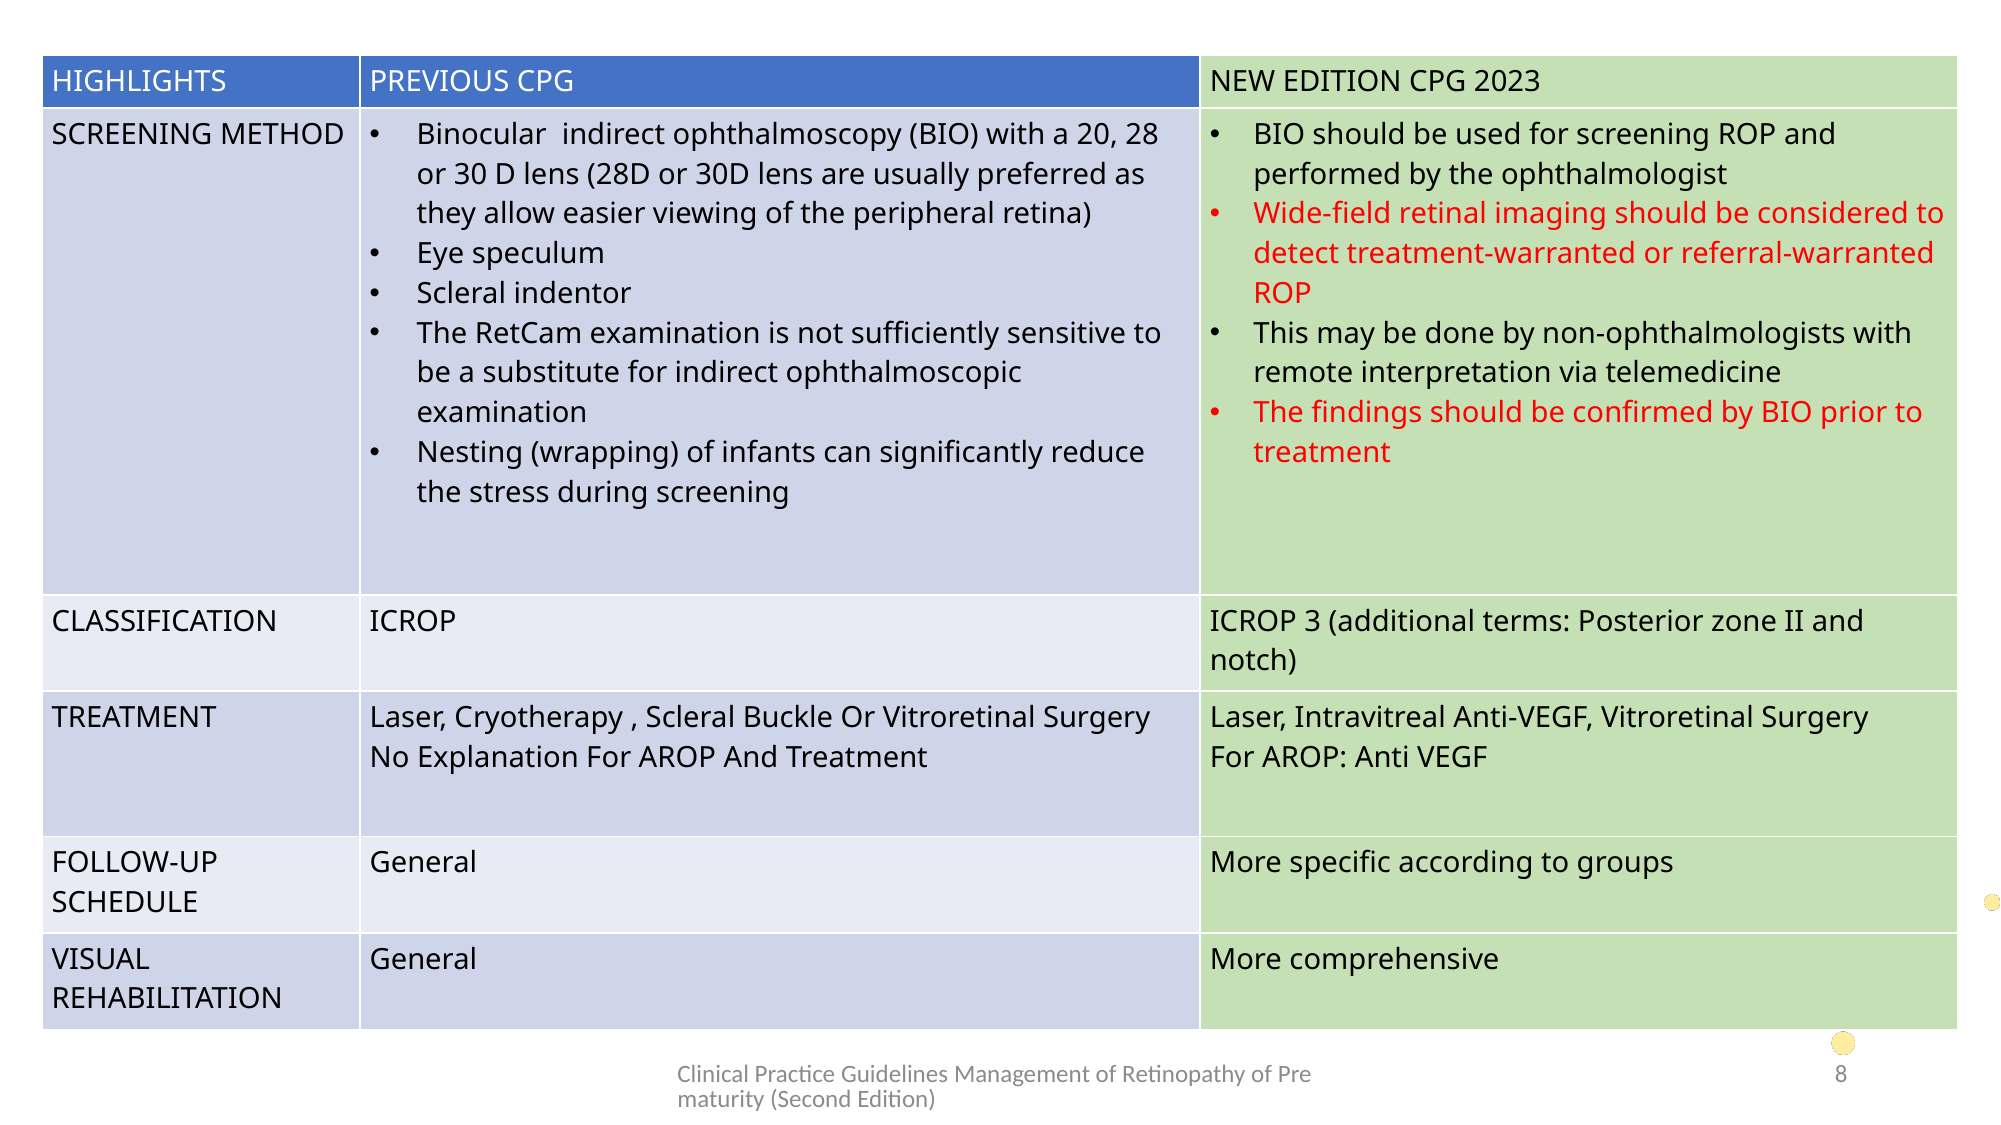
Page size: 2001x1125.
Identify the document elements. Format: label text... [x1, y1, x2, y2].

table_cell General [361, 934, 1199, 1029]
table_cell More specific according to groups [1201, 837, 1957, 932]
table_header NEW EDITION CPG 2023 [1201, 56, 1957, 107]
table_cell FOLLOW-UP SCHEDULE [43, 837, 359, 932]
table_cell TREATMENT [43, 692, 359, 836]
table_header PREVIOUS CPG [361, 56, 1199, 107]
table_cell Laser, Cryotherapy , Scleral Buckle Or Vitroretinal Surgery No Explanation For AROP And Treatment [361, 692, 1199, 836]
table_cell Binocular indirect ophthalmoscopy (BIO) with a 20, 28 or 30 D lens (28D or 30D lens are usually preferred as they allow easier viewing of the peripheral retina) Eye speculum Scleral indentor The RetCam examination is not sufficiently sensitive to be a substitute for indirect ophthalmoscopic examination Nesting (wrapping) of infants can significantly reduce the stress during screening [361, 109, 1199, 594]
table_cell SCREENING METHOD [43, 109, 359, 594]
table_cell BIO should be used for screening ROP and performed by the ophthalmologist Wide-field retinal imaging should be considered to detect treatment-warranted or referral-warranted ROP This may be done by non-ophthalmologists with remote interpretation via telemedicine The findings should be confirmed by BIO prior to treatment [1201, 109, 1957, 594]
table_cell More comprehensive [1201, 934, 1957, 1029]
table_cell CLASSIFICATION [43, 596, 359, 690]
table_header HIGHLIGHTS [43, 56, 359, 107]
table_cell ICROP [361, 596, 1199, 690]
table_cell General [361, 837, 1199, 932]
table_cell Laser, Intravitreal Anti-VEGF, Vitroretinal Surgery For AROP: Anti VEGF [1201, 692, 1957, 836]
slide_number 8 [1412, 1042, 1863, 1103]
table_cell ICROP 3 (additional terms: Posterior zone II and notch) [1201, 596, 1957, 690]
text_box [1491, 851, 2000, 1055]
footer Clinical Practice Guidelines Management of Retinopathy of Prematurity (Second Edition) [662, 1042, 1338, 1103]
table_cell VISUAL REHABILITATION [43, 934, 359, 1029]
